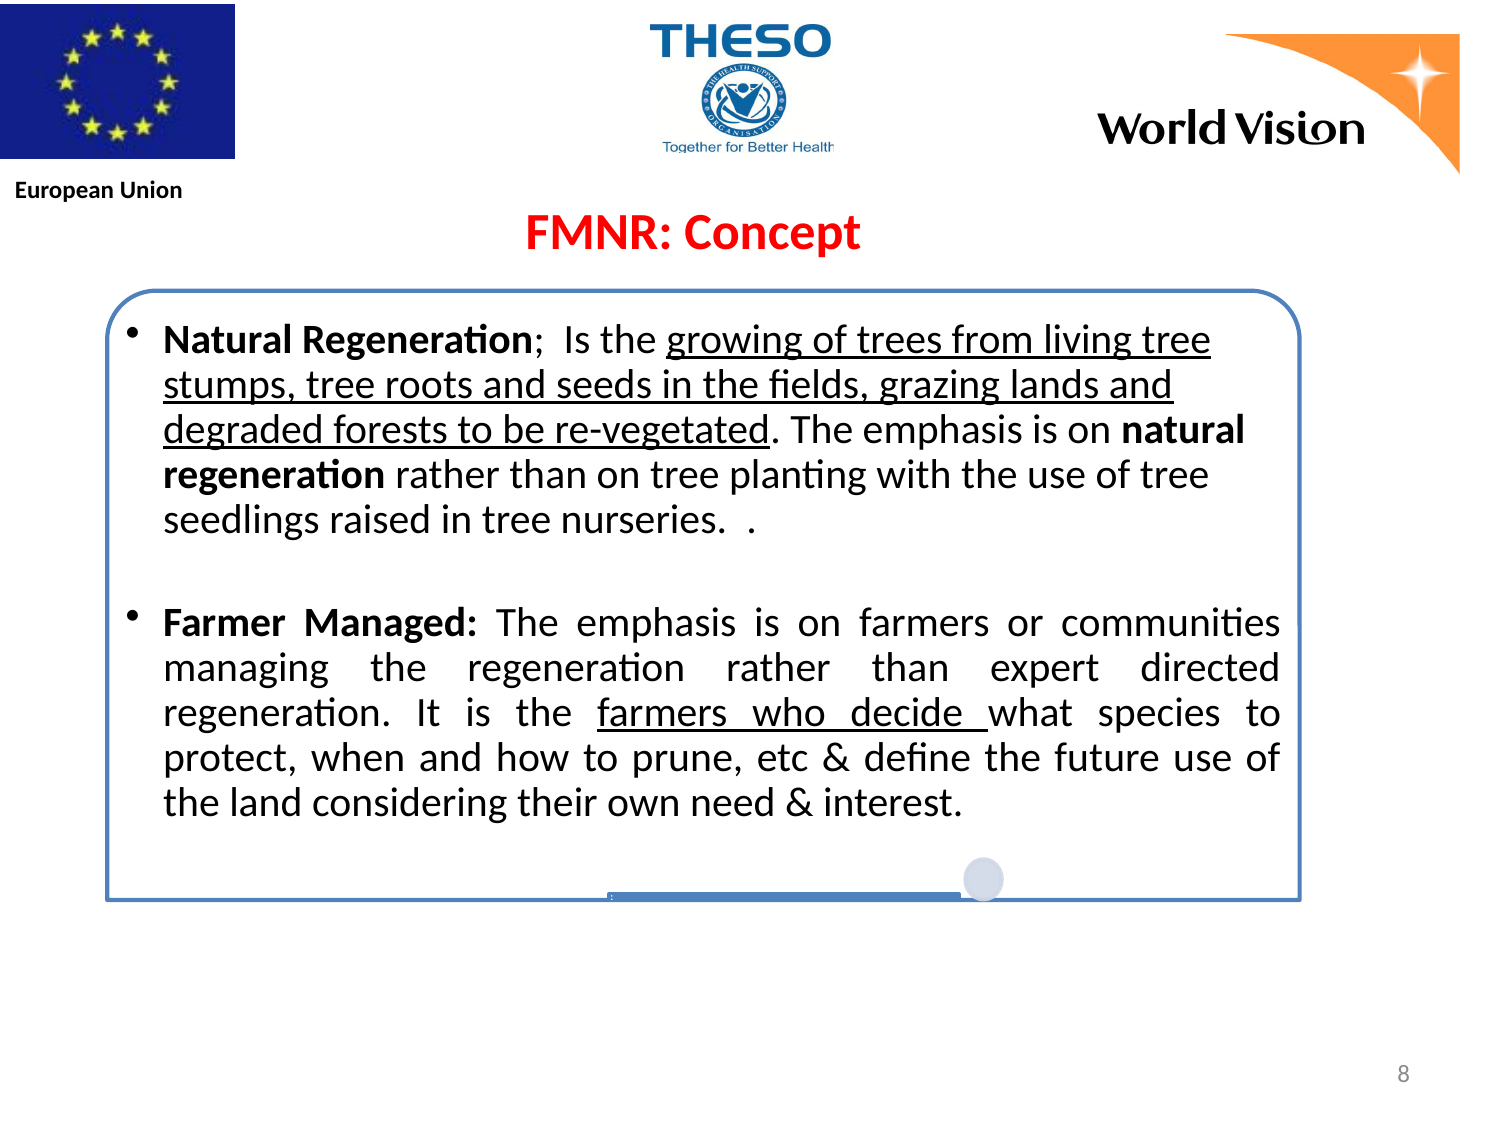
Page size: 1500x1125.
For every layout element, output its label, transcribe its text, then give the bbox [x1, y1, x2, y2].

picture [649, 24, 834, 153]
text_box European Union [0, 168, 217, 211]
picture [0, 4, 235, 160]
slide_number 8 [1074, 1042, 1425, 1103]
title FMNR: Concept [234, 166, 1138, 285]
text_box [1053, 34, 1460, 203]
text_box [106, 287, 1470, 901]
